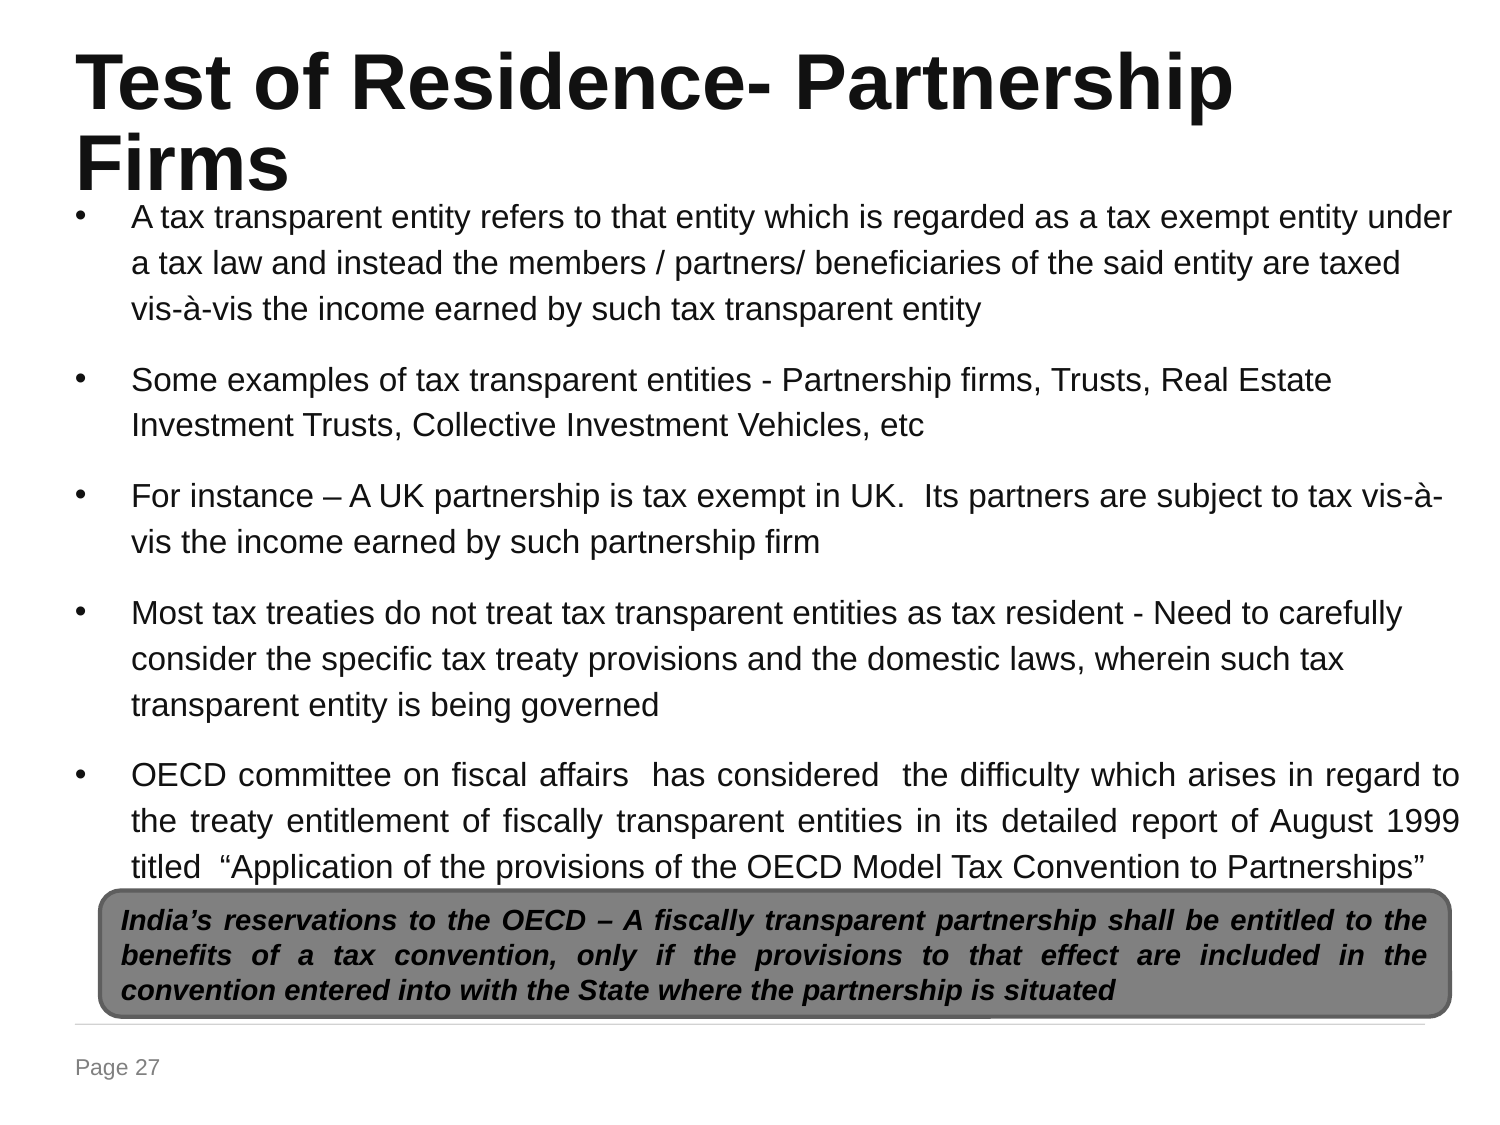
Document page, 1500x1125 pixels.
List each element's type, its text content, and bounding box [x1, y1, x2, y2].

list A tax transparent entity refers to that entity which is regarded as a tax exempt entity under a tax law and instead the members / partners/ beneficiaries of the said entity are taxed vis-à-vis the income earned by such tax transparent entity Some examples of tax transparent entities - Partnership firms, Trusts, Real Estate Investment Trusts, Collective Investment Vehicles, etc For instance – A UK partnership is tax exempt in UK. Its partners are subject to tax vis-à-vis the income earned by such partnership firm Most tax treaties do not treat tax transparent entities as tax resident - Need to carefully consider the specific tax treaty provisions and the domestic laws, wherein such tax transparent entity is being governed OECD committee on fiscal affairs has considered the difficulty which arises in regard to the treaty entitlement of fiscally transparent entities in its detailed report of August 1999 titled “Application of the provisions of the OECD Model Tax Convention to Partnerships” [74, 189, 1463, 1025]
title Test of Residence- Partnership Firms [75, 45, 1425, 187]
text_box India’s reservations to the OECD – A fiscally transparent partnership shall be entitled to the benefits of a tax convention, only if the provisions to that effect are included in the convention entered into with the State where the partnership is situated [97, 888, 1453, 1019]
